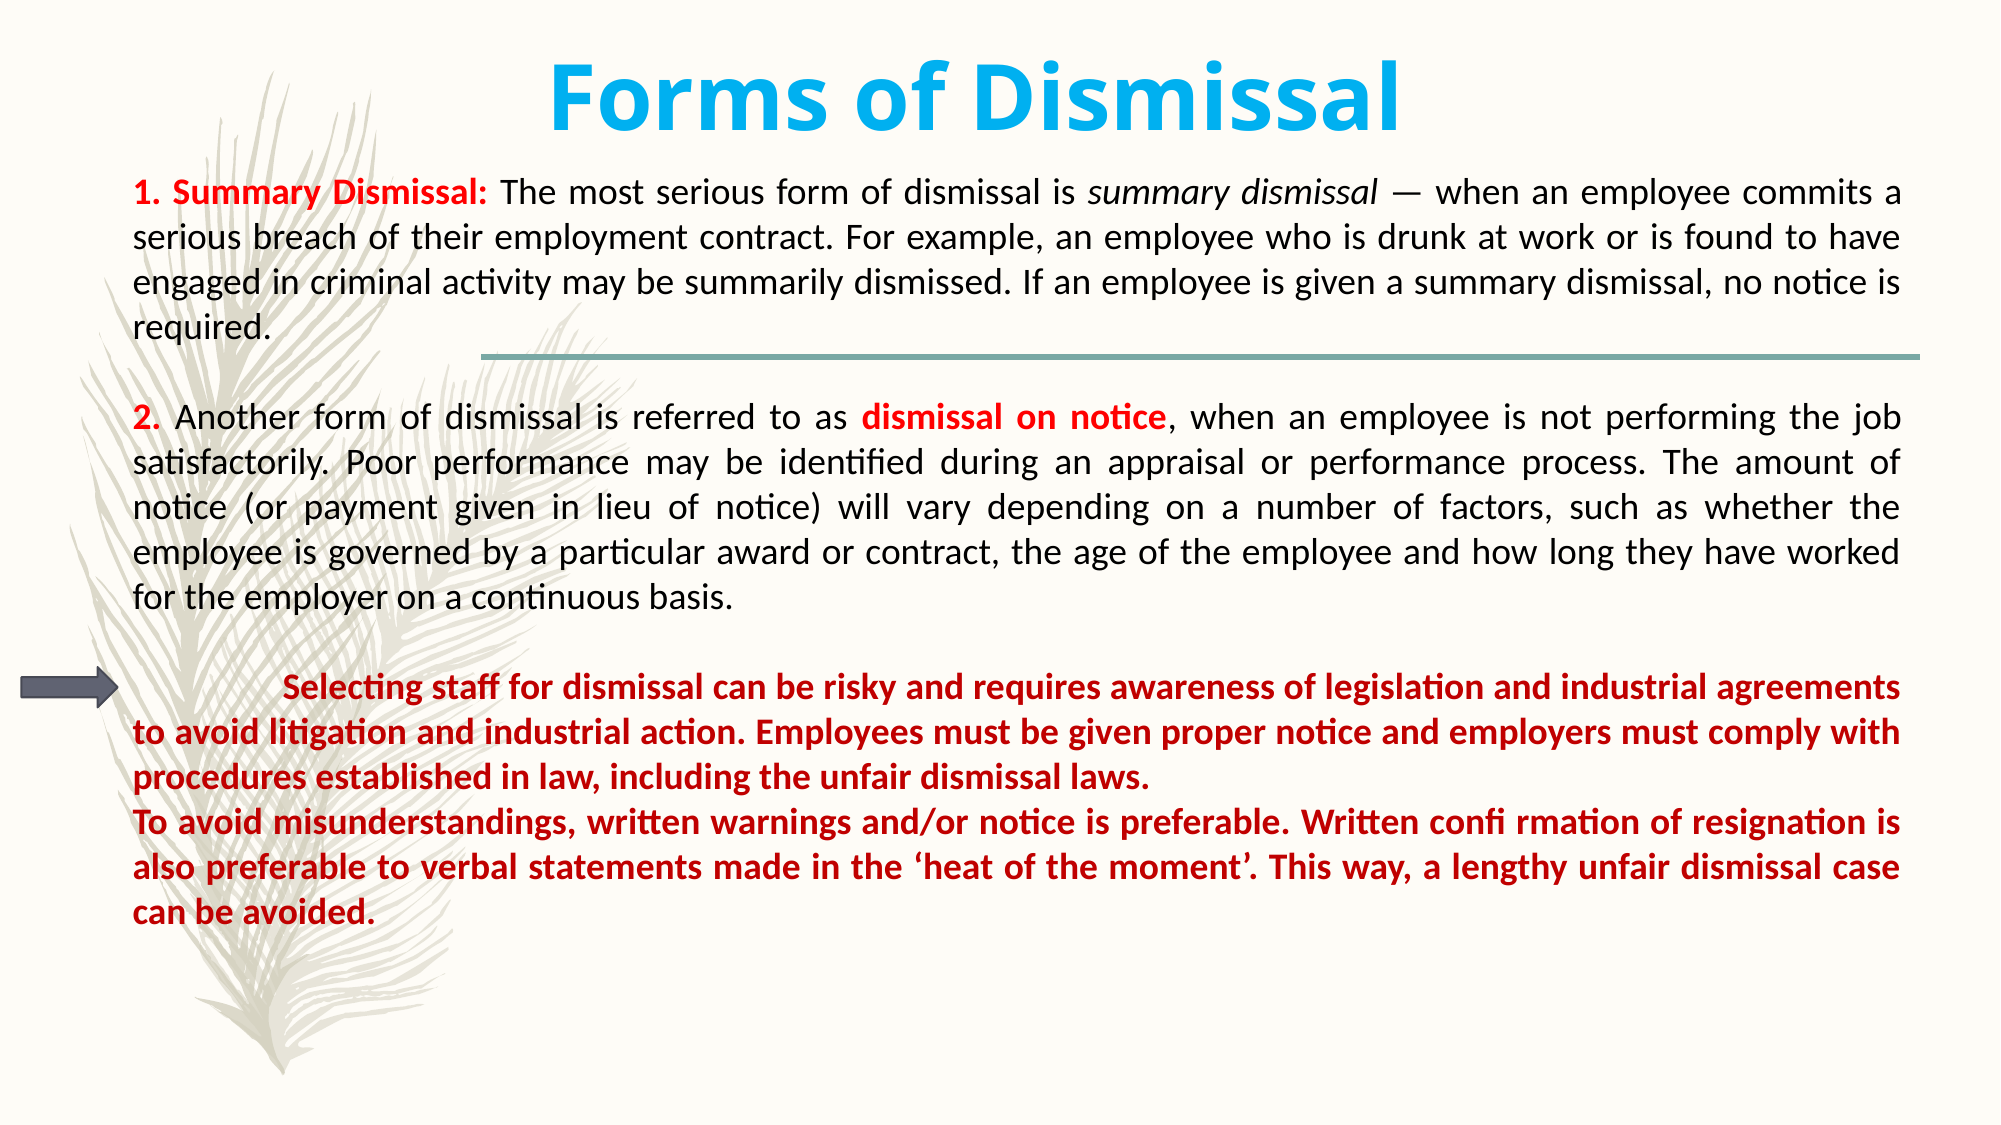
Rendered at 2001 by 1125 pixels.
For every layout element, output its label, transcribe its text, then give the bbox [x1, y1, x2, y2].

text_box [20, 666, 119, 709]
title Forms of Dismissal [70, 31, 1880, 354]
text_box 1. Summary Dismissal: The most serious form of dismissal is summary dismissal — when an employee commits a serious breach of their employment contract. For example, an employee who is drunk at work or is found to have engaged in criminal activity may be summarily dismissed. If an employee is given a summary dismissal, no notice is required. 2. Another form of dismissal is referred to as dismissal on notice, when an employee is not performing the job satisfactorily. Poor performance may be identified during an appraisal or performance process. The amount of notice (or payment given in lieu of notice) will vary depending on a number of factors, such as whether the employee is governed by a particular award or contract, the age of the employee and how long they have worked for the employer on a continuous basis. Selecting staff for dismissal can be risky and requires awareness of legislation and industrial agreements to avoid litigation and industrial action. Employees must be given proper notice and employers must comply with procedures established in law, including the unfair dismissal laws. To avoid misunderstandings, written warnings and/or notice is preferable. Written confi rmation of resignation is also preferable to verbal statements made in the ‘heat of the moment’. This way, a lengthy unfair dismissal case can be avoided. [117, 159, 1918, 939]
